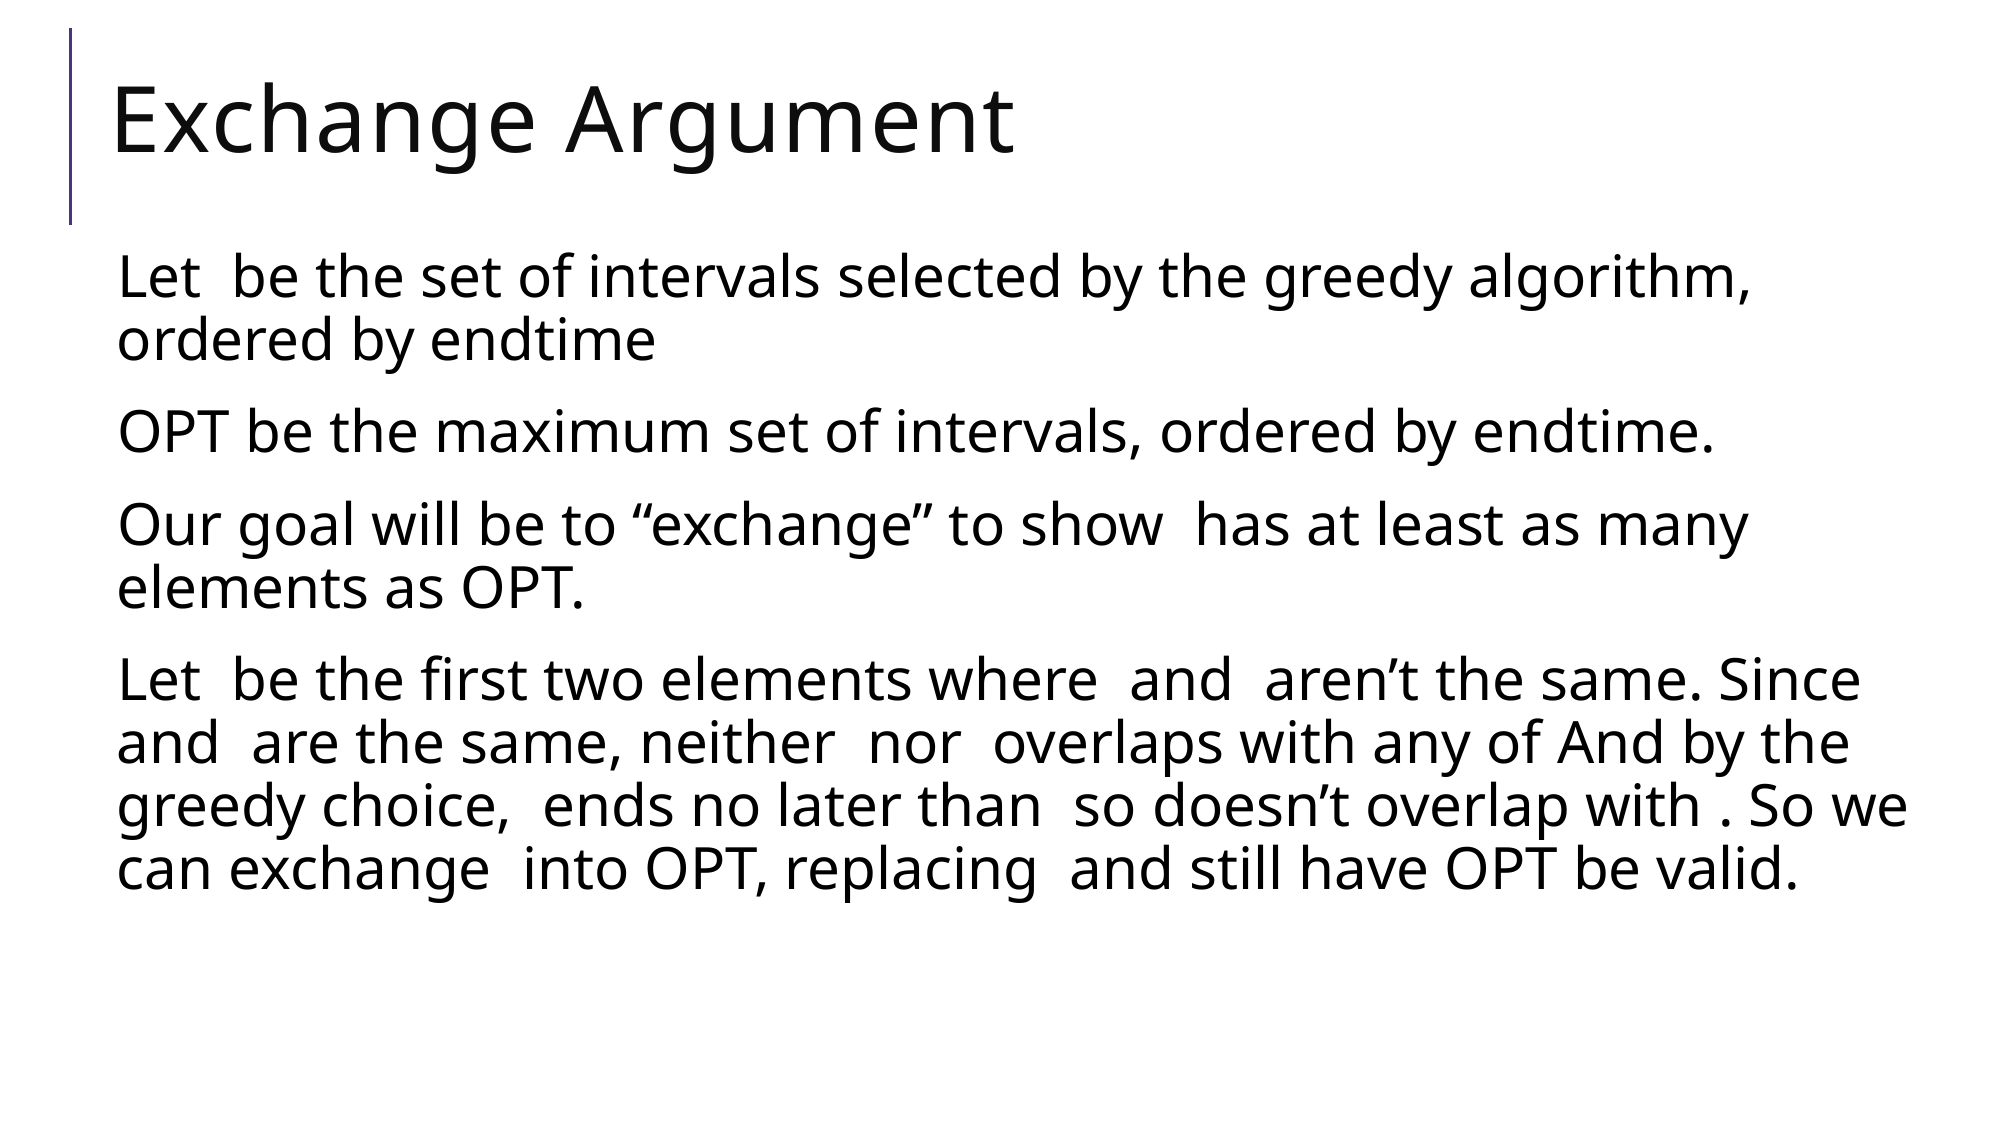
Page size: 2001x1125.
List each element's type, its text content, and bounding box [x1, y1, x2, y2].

title Exchange Argument [94, 43, 1930, 210]
